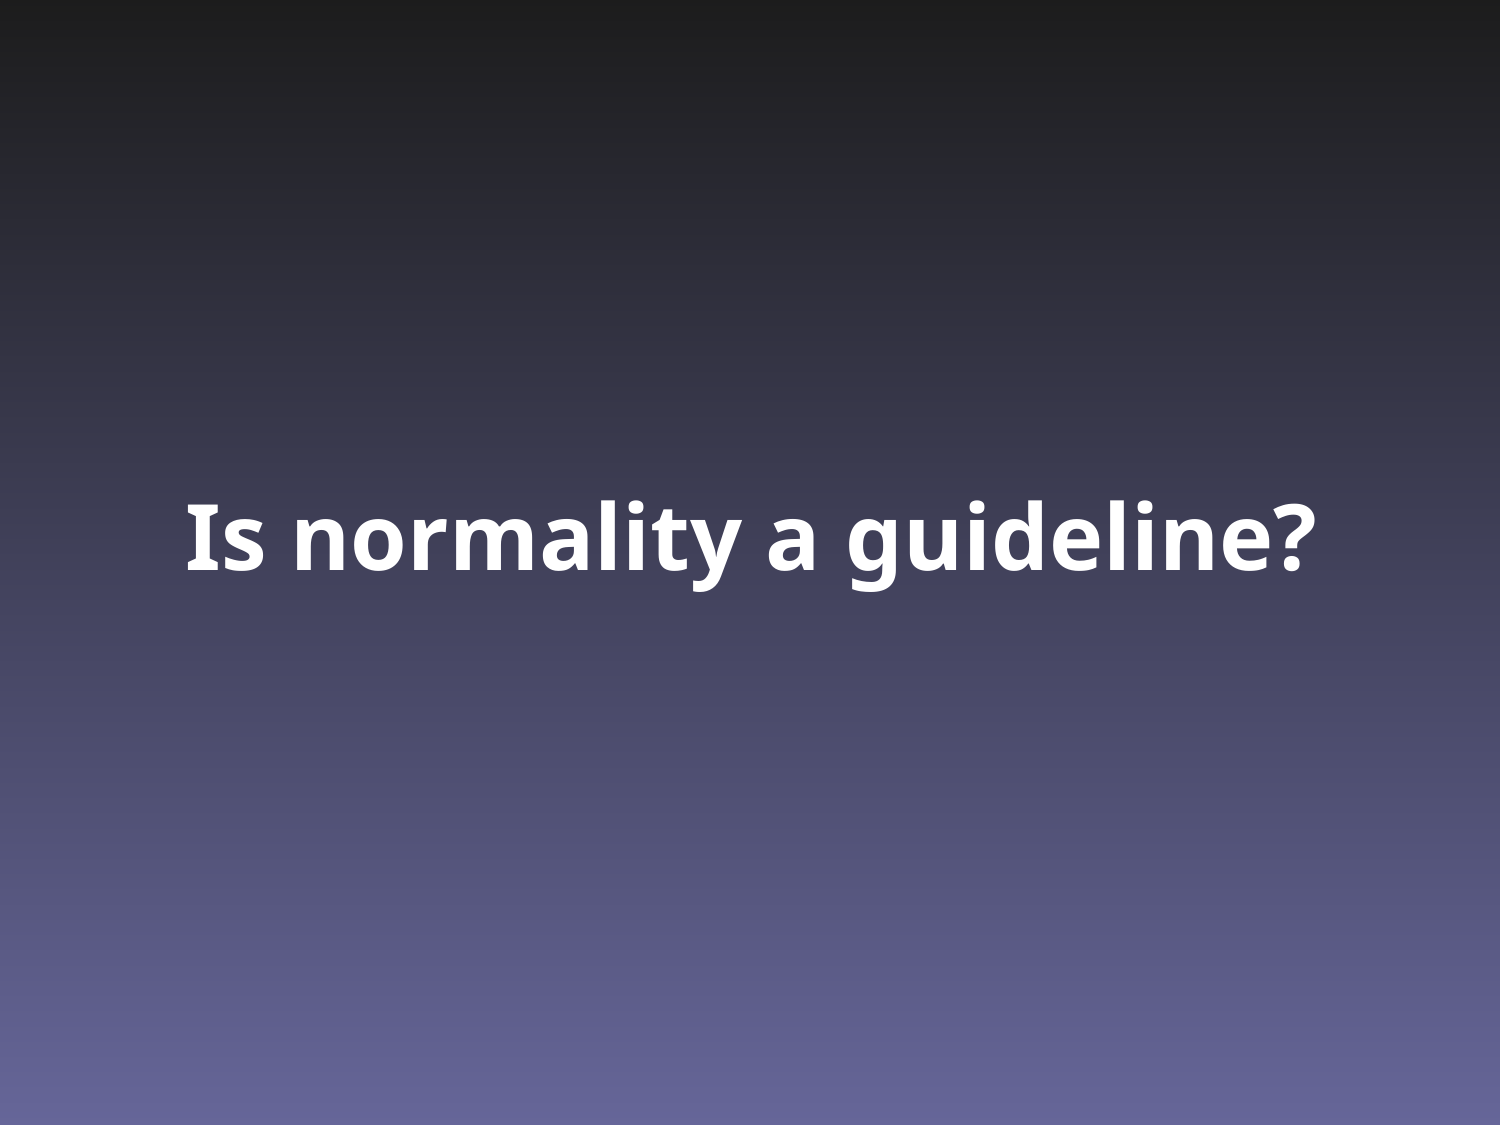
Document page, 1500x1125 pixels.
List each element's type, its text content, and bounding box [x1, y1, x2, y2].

title Is normality a guideline? [76, 420, 1428, 647]
